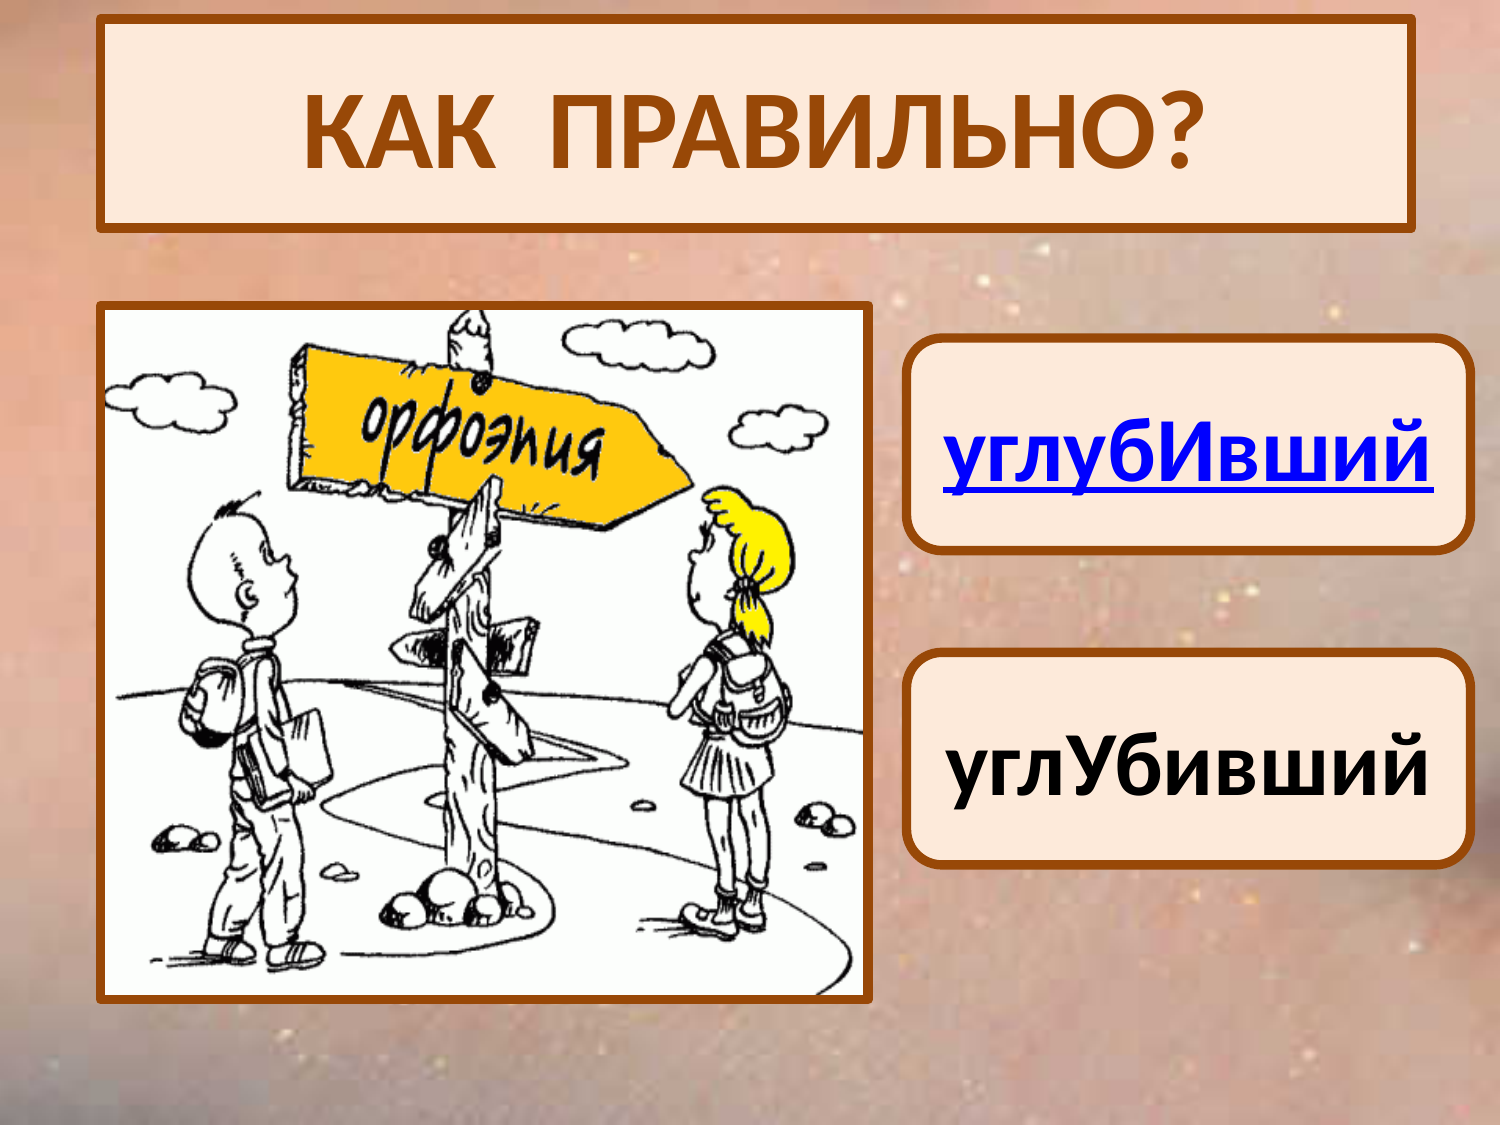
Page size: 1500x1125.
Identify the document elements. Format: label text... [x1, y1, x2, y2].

text_box углУбивший [904, 650, 1473, 868]
text_box КАК ПРАВИЛЬНО? [98, 17, 1413, 230]
picture [0, 0, 1500, 1125]
text_box углубИвший [904, 335, 1473, 553]
text_box [99, 303, 870, 1002]
